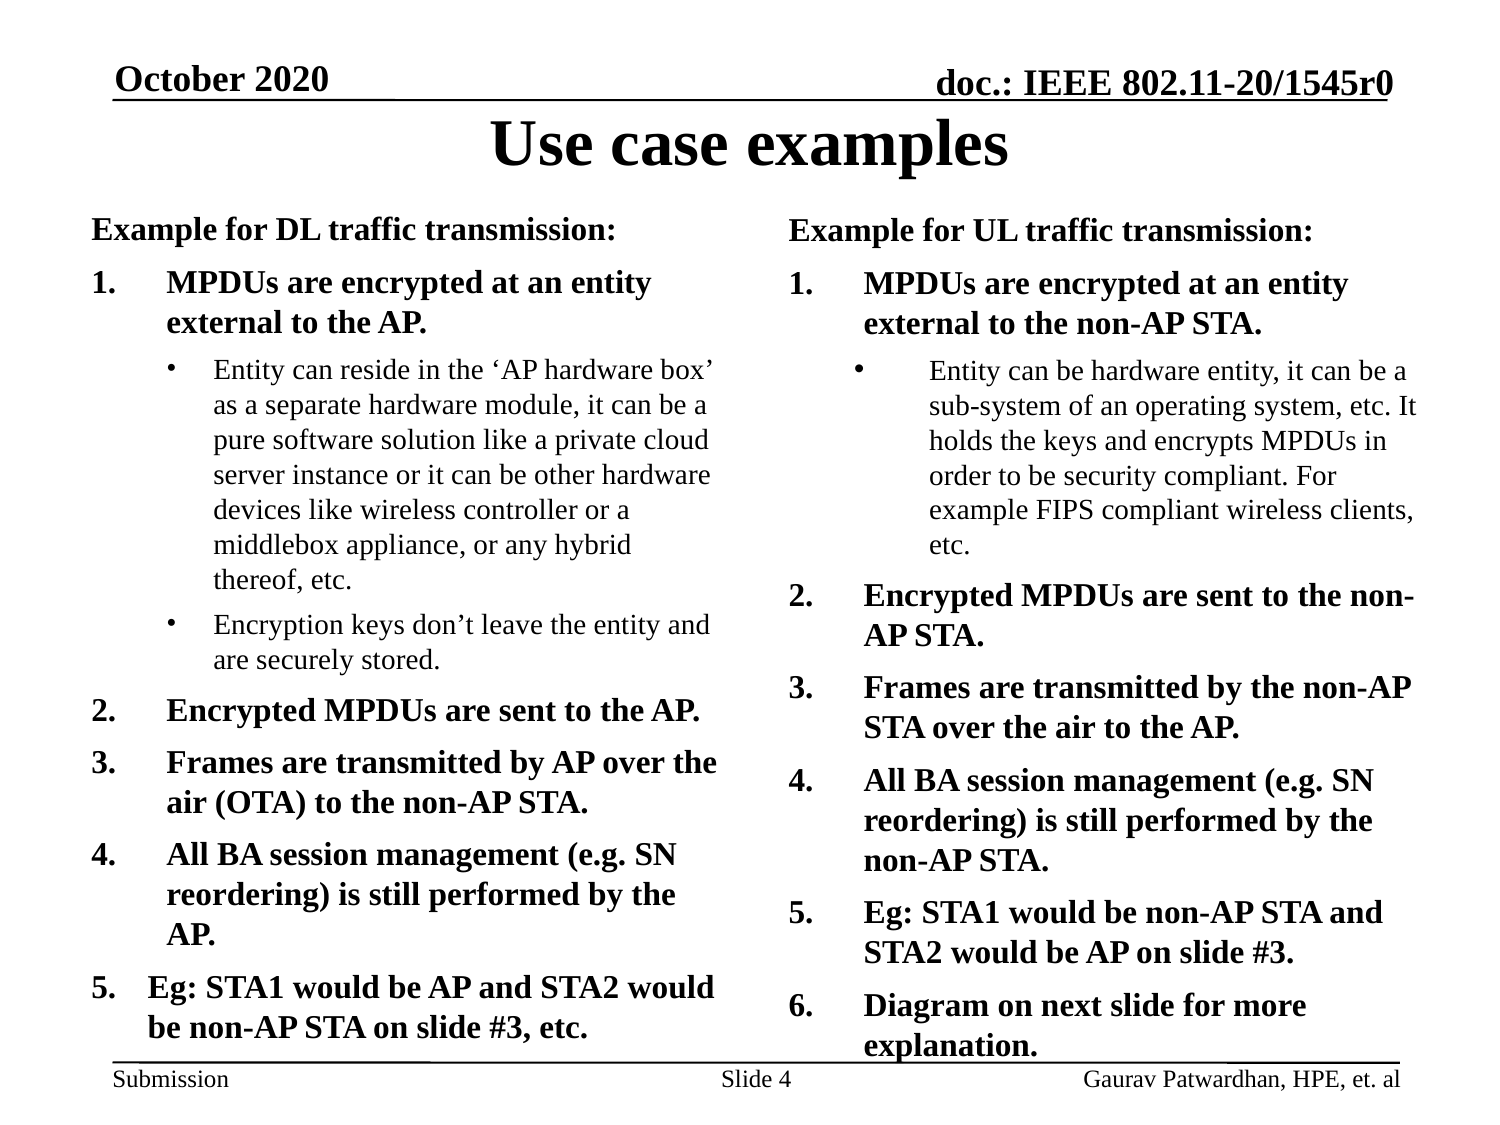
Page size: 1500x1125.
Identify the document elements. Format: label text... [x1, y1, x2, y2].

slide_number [114, 54, 423, 100]
title Use case examples [74, 44, 1426, 233]
slide_number Slide 4 [712, 1061, 800, 1123]
list Example for UL traffic transmission: MPDUs are encrypted at an entity external to the non-AP STA. Entity can be hardware entity, it can be a sub-system of an operating system, etc. It holds the keys and encrypts MPDUs in order to be security compliant. For example FIPS compliant wireless clients, etc. Encrypted MPDUs are sent to the non-AP STA. Frames are transmitted by the non-AP STA over the air to the AP. All BA session management (e.g. SN reordering) is still performed by the non-AP STA. Eg: STA1 would be non-AP STA and STA2 would be AP on slide #3. Diagram on next slide for more explanation. [773, 200, 1437, 957]
list Example for DL traffic transmission: MPDUs are encrypted at an entity external to the AP. Entity can reside in the ‘AP hardware box’ as a separate hardware module, it can be a pure software solution like a private cloud server instance or it can be other hardware devices like wireless controller or a middlebox appliance, or any hybrid thereof, etc. Encryption keys don’t leave the entity and are securely stored. Encrypted MPDUs are sent to the AP. Frames are transmitted by AP over the air (OTA) to the non-AP STA. All BA session management (e.g. SN reordering) is still performed by the AP. Eg: STA1 would be AP and STA2 would be non-AP STA on slide #3, etc. [76, 199, 740, 956]
footer Gaurav Patwardhan, HPE, et. al [925, 1061, 1402, 1093]
